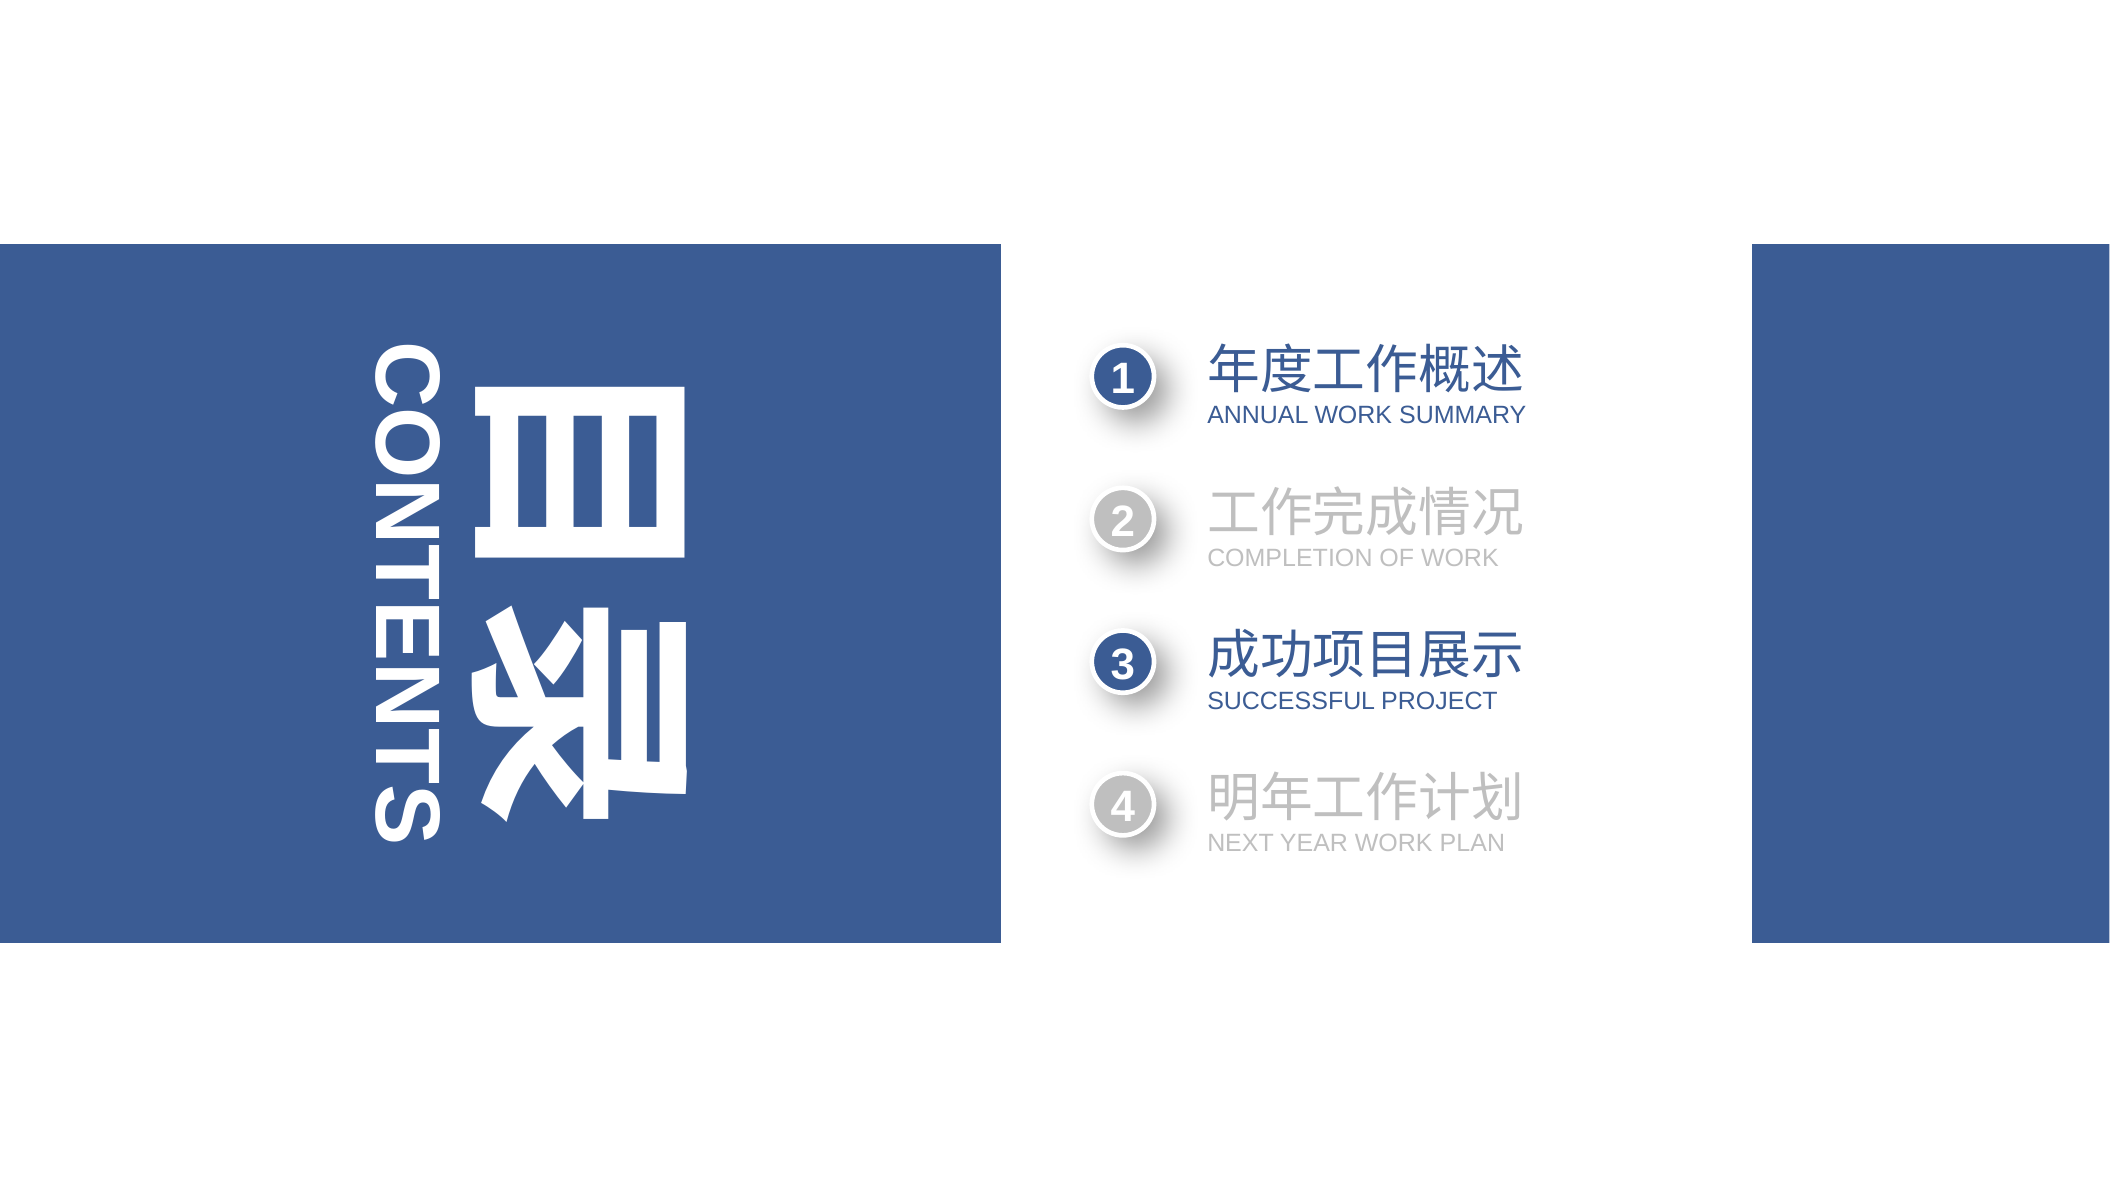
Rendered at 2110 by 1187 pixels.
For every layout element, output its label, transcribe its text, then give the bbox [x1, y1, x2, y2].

text_box 3 [1090, 629, 1156, 694]
text_box 目录 [445, 281, 736, 905]
text_box CONTENTS [358, 322, 469, 864]
text_box 4 [1090, 772, 1156, 837]
text_box 1 [1090, 344, 1156, 409]
text_box 2 [1090, 486, 1156, 552]
text_box [0, 243, 1001, 943]
text_box [1751, 243, 2110, 943]
